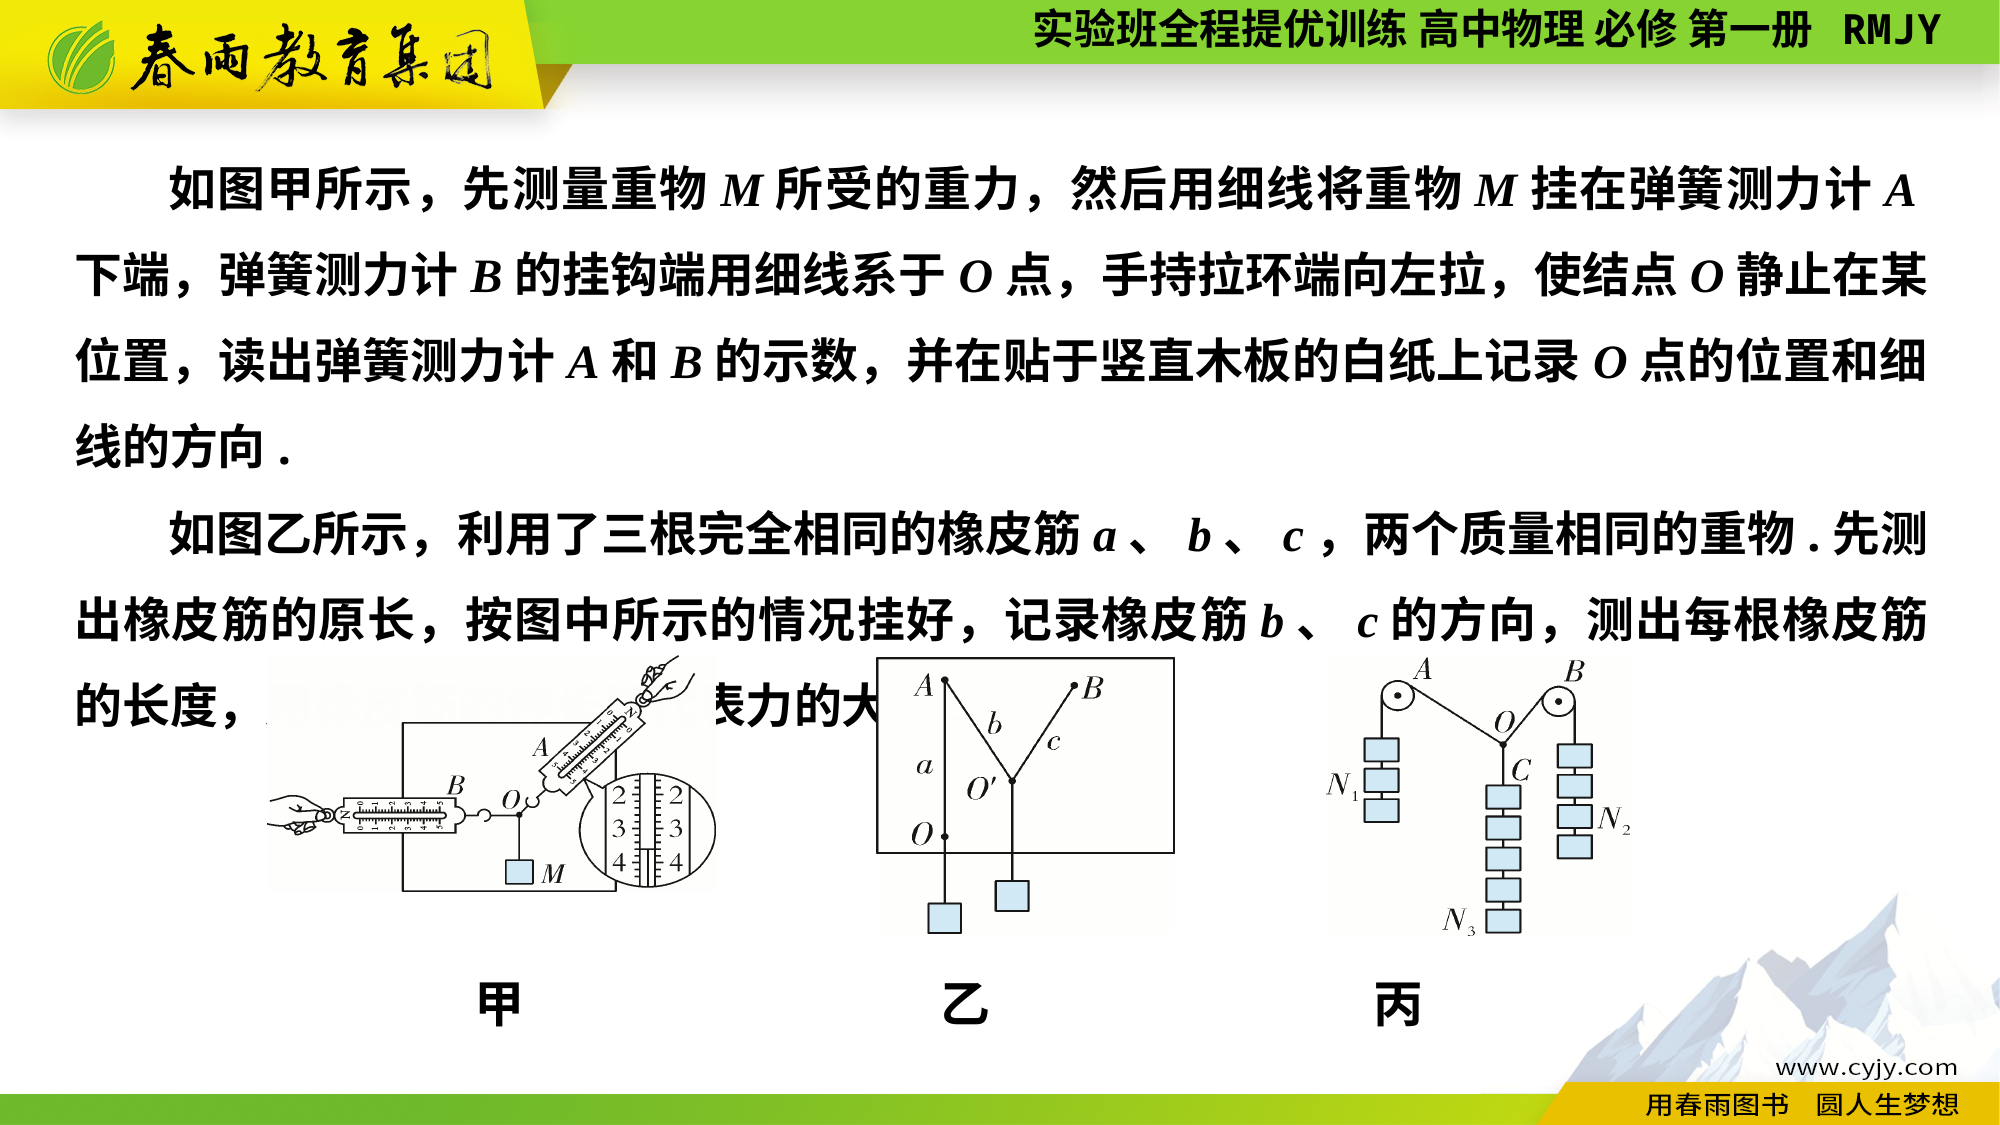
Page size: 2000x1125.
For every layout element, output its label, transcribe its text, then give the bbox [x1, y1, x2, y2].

list 如图甲所示，先测量重物M所受的重力，然后用细线将重物M挂在弹簧测力计A下端，弹簧测力计B的挂钩端用细线系于O点，手持拉环端向左拉，使结点O静止在某位置，读出弹簧测力计A和B的示数，并在贴于竖直木板的白纸上记录O点的位置和细线的方向. 如图乙所示，利用了三根完全相同的橡皮筋a、b、c，两个质量相同的重物.先测出橡皮筋的原长，按图中所示的情况挂好，记录橡皮筋b、c的方向，测出每根橡皮筋的长度，用橡皮筋的伸长量代表力的大小. [59, 122, 1944, 748]
text_box 甲 乙 丙 [208, 935, 1678, 1041]
picture [0, 0, 2000, 1125]
